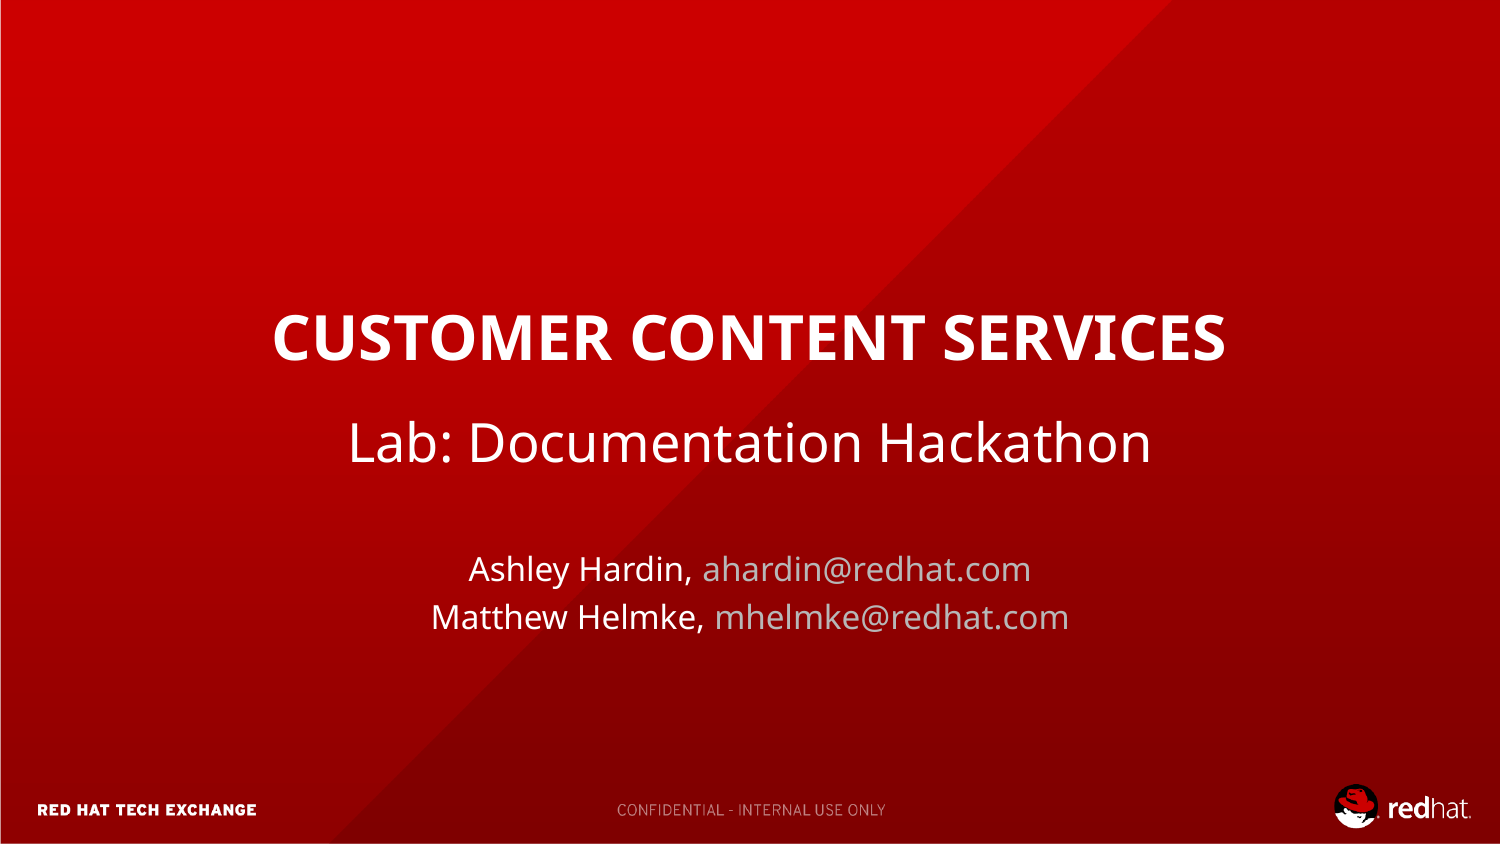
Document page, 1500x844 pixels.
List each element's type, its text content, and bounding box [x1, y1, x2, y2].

subtitle Ashley Hardin, ahardin@redhat.com Matthew Helmke, mhelmke@redhat.com [194, 523, 1306, 702]
subtitle Lab: Documentation Hackathon [194, 410, 1306, 458]
picture [0, 0, 1500, 844]
title CUSTOMER CONTENT SERVICES [150, 275, 1350, 388]
